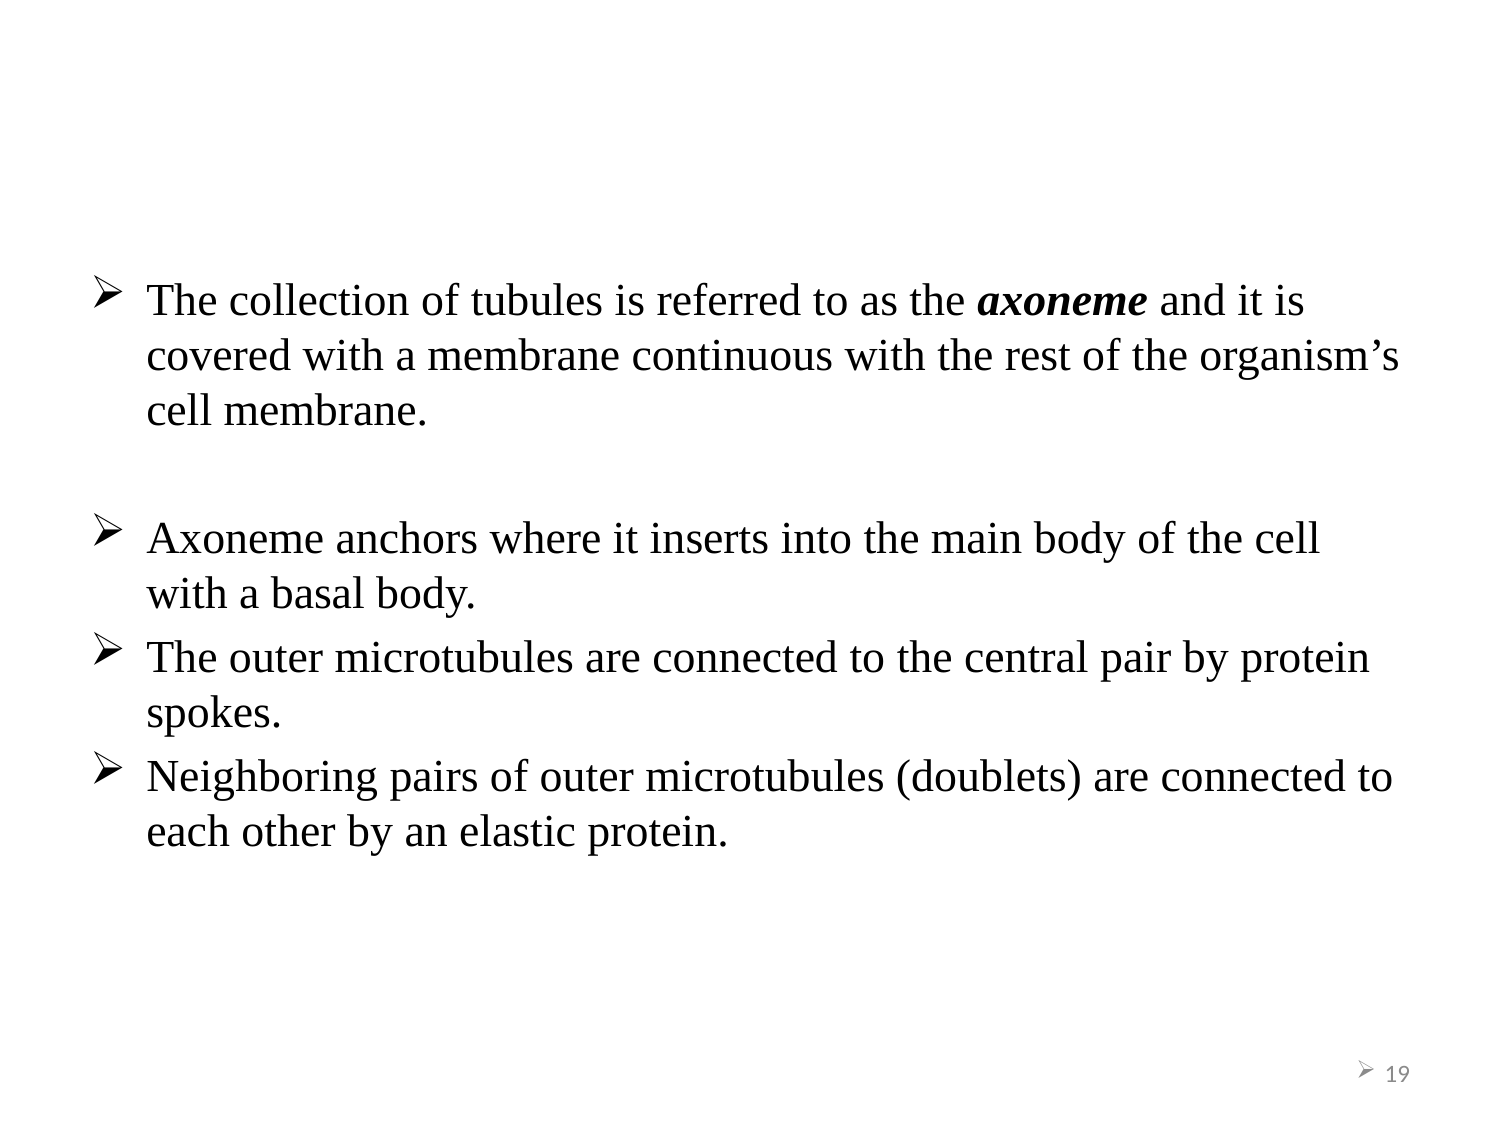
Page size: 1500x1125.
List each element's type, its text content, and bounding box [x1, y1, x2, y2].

list The collection of tubules is referred to as the axoneme and it is covered with a membrane continuous with the rest of the organism’s cell membrane. Axoneme anchors where it inserts into the main body of the cell with a basal body. The outer microtubules are connected to the central pair by protein spokes. Neighboring pairs of outer microtubules (doublets) are connected to each other by an elastic protein. [75, 262, 1425, 1005]
slide_number 19 [1074, 1042, 1425, 1103]
